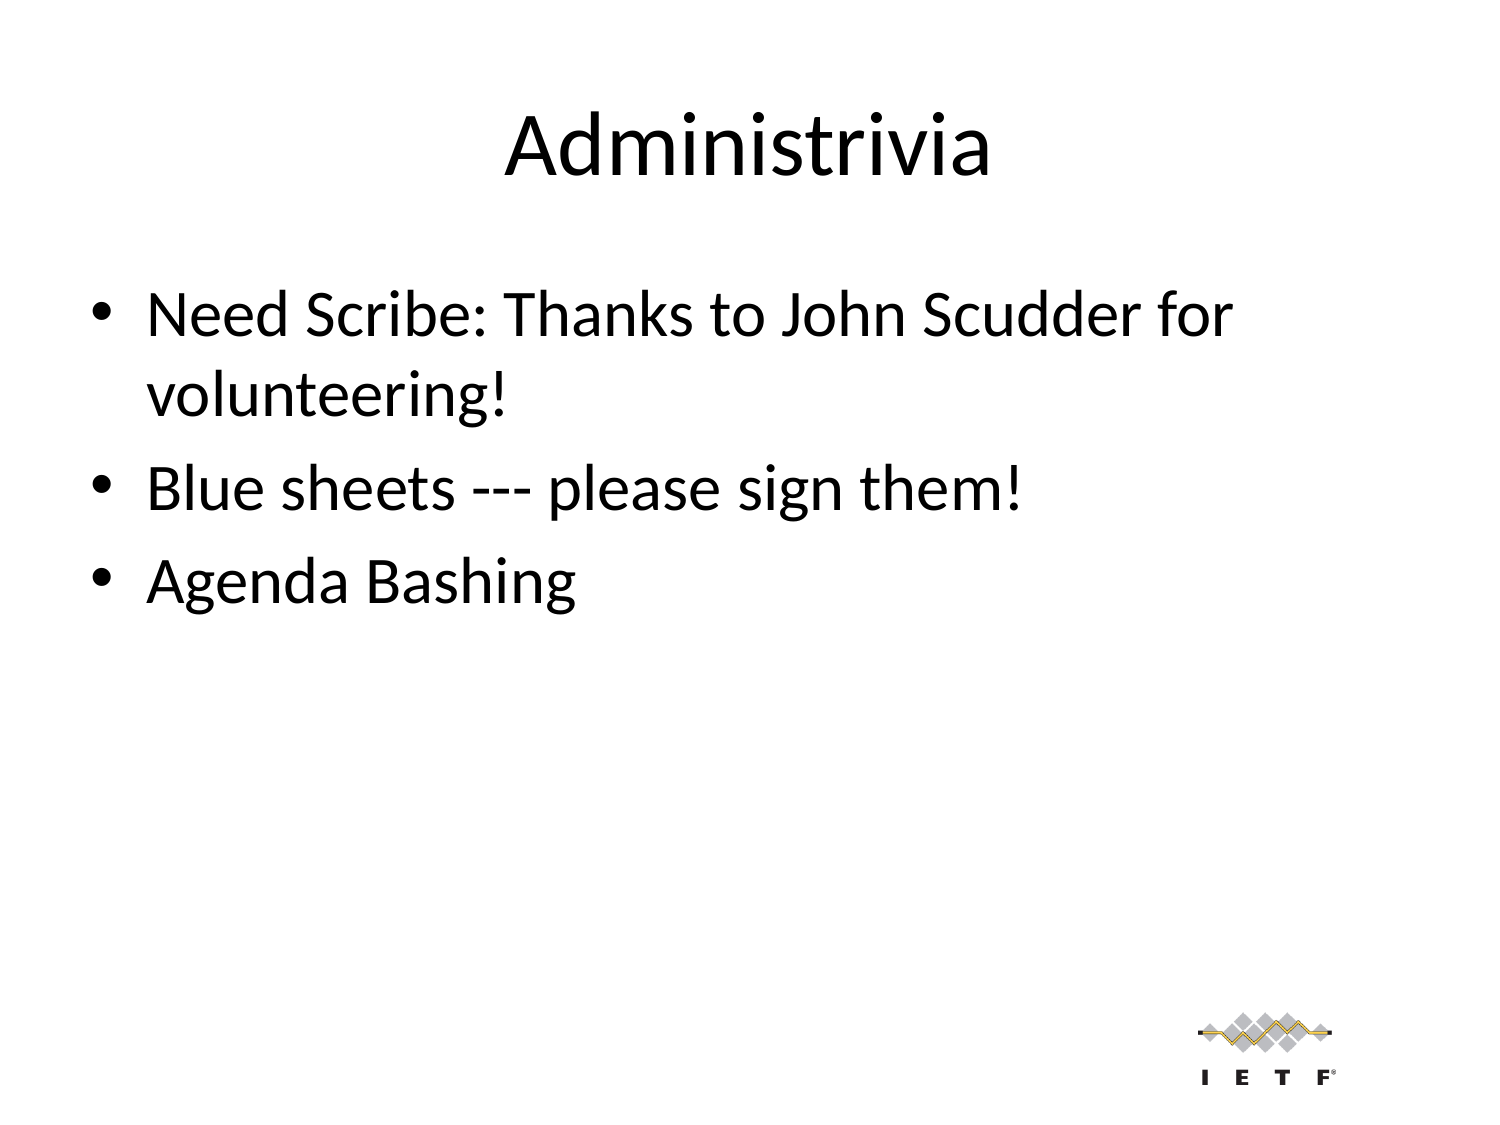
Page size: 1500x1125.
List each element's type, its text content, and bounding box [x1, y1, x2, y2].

title Administrivia [75, 45, 1425, 233]
picture [1198, 1012, 1336, 1085]
list Need Scribe: Thanks to John Scudder for volunteering! Blue sheets --- please sign them! Agenda Bashing [75, 262, 1425, 1005]
